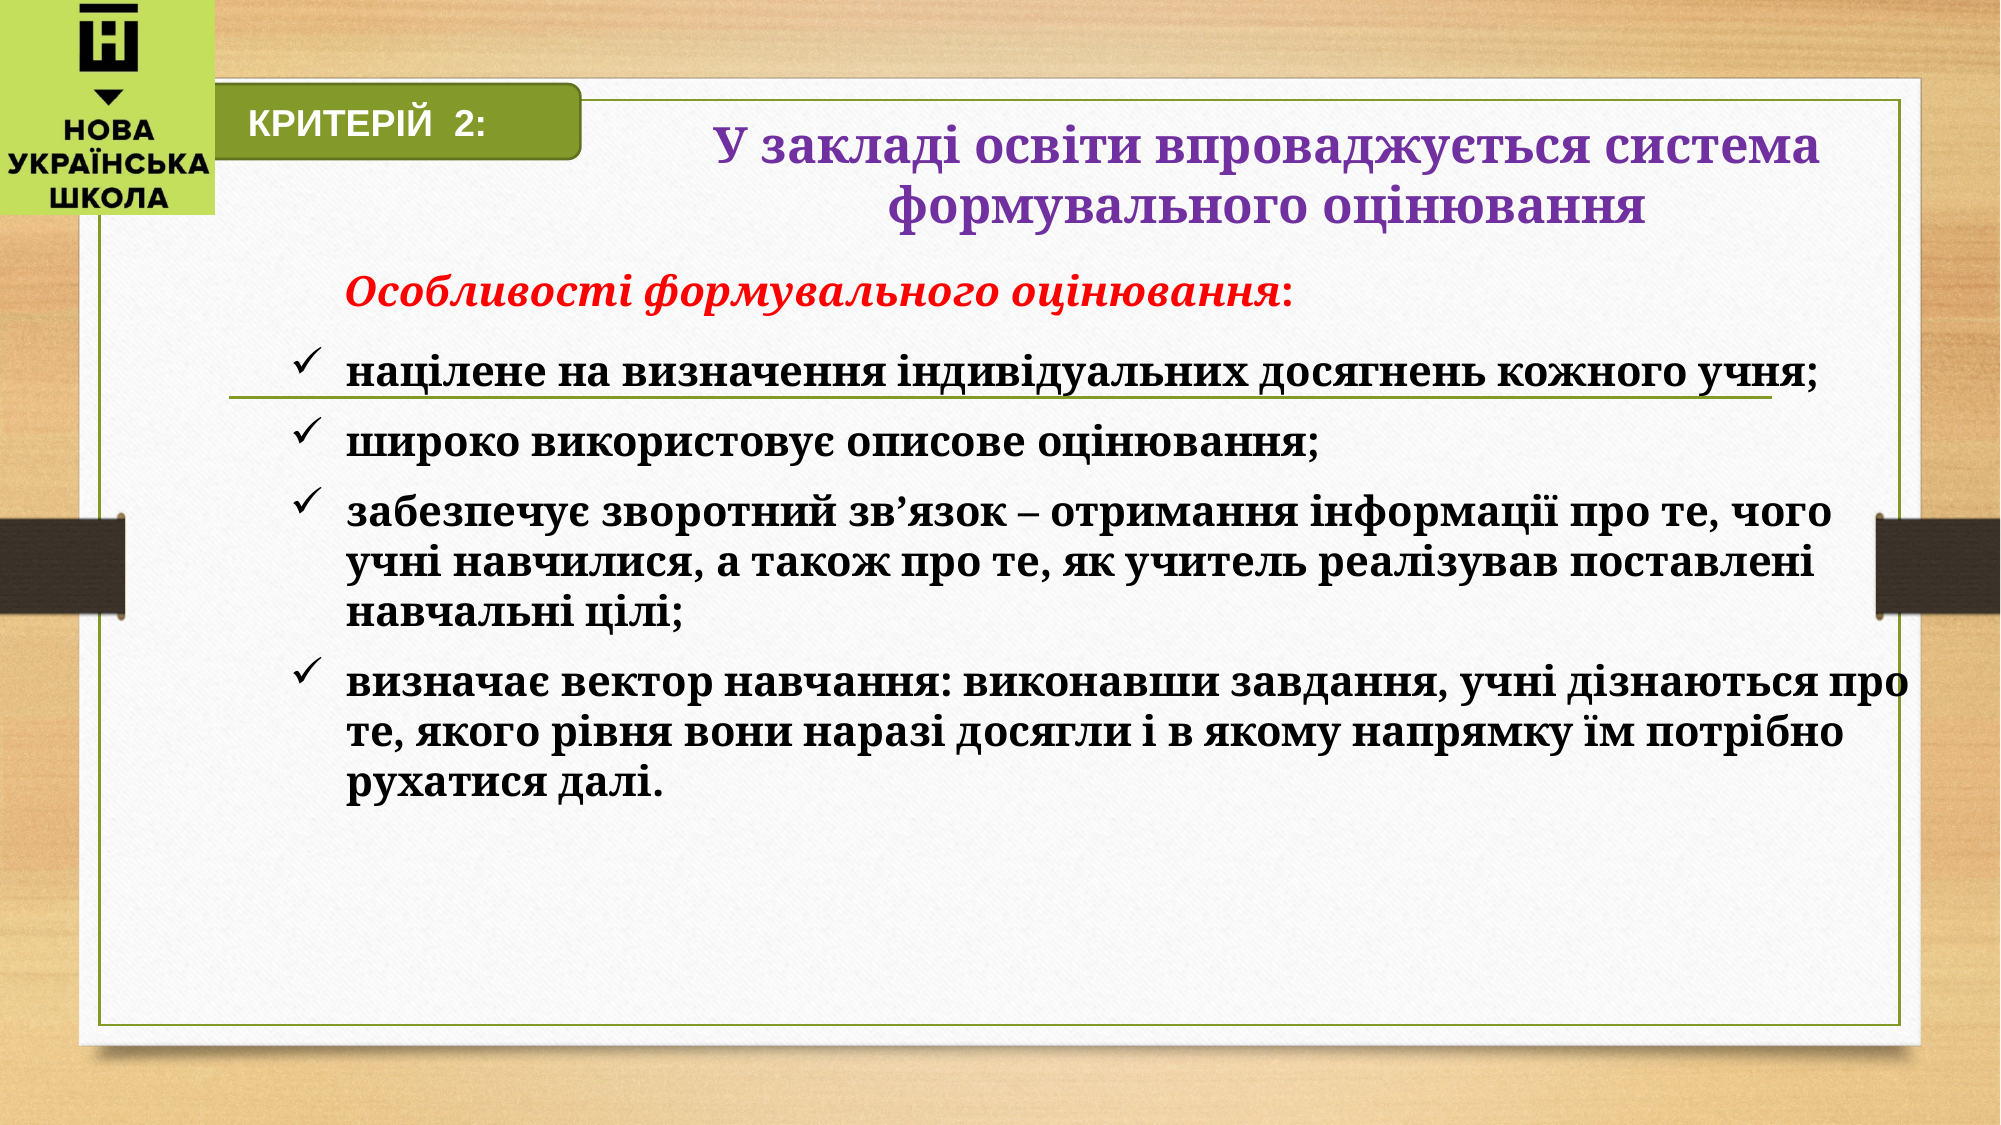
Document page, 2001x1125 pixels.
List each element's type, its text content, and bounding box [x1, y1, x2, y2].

text_box КРИТЕРІЙ 2: [216, 82, 582, 161]
text_box У закладі освіти впроваджується система формувального оцінювання [535, 105, 2000, 286]
text_box Особливості формувального оцінювання: націлене на визначення індивідуальних досягнень кожного учня; широко використовує описове оцінювання; забезпечує зворотний зв’язок – отримання інформації про те, чого учні навчилися, а також про те, як учитель реалізував поставлені навчальні цілі; визначає вектор навчання: виконавши завдання, учні дізнаються про те, якого рівня вони наразі досягли і в якому напрямку їм потрібно рухатися далі. [275, 257, 1930, 858]
picture [0, 0, 2001, 1125]
